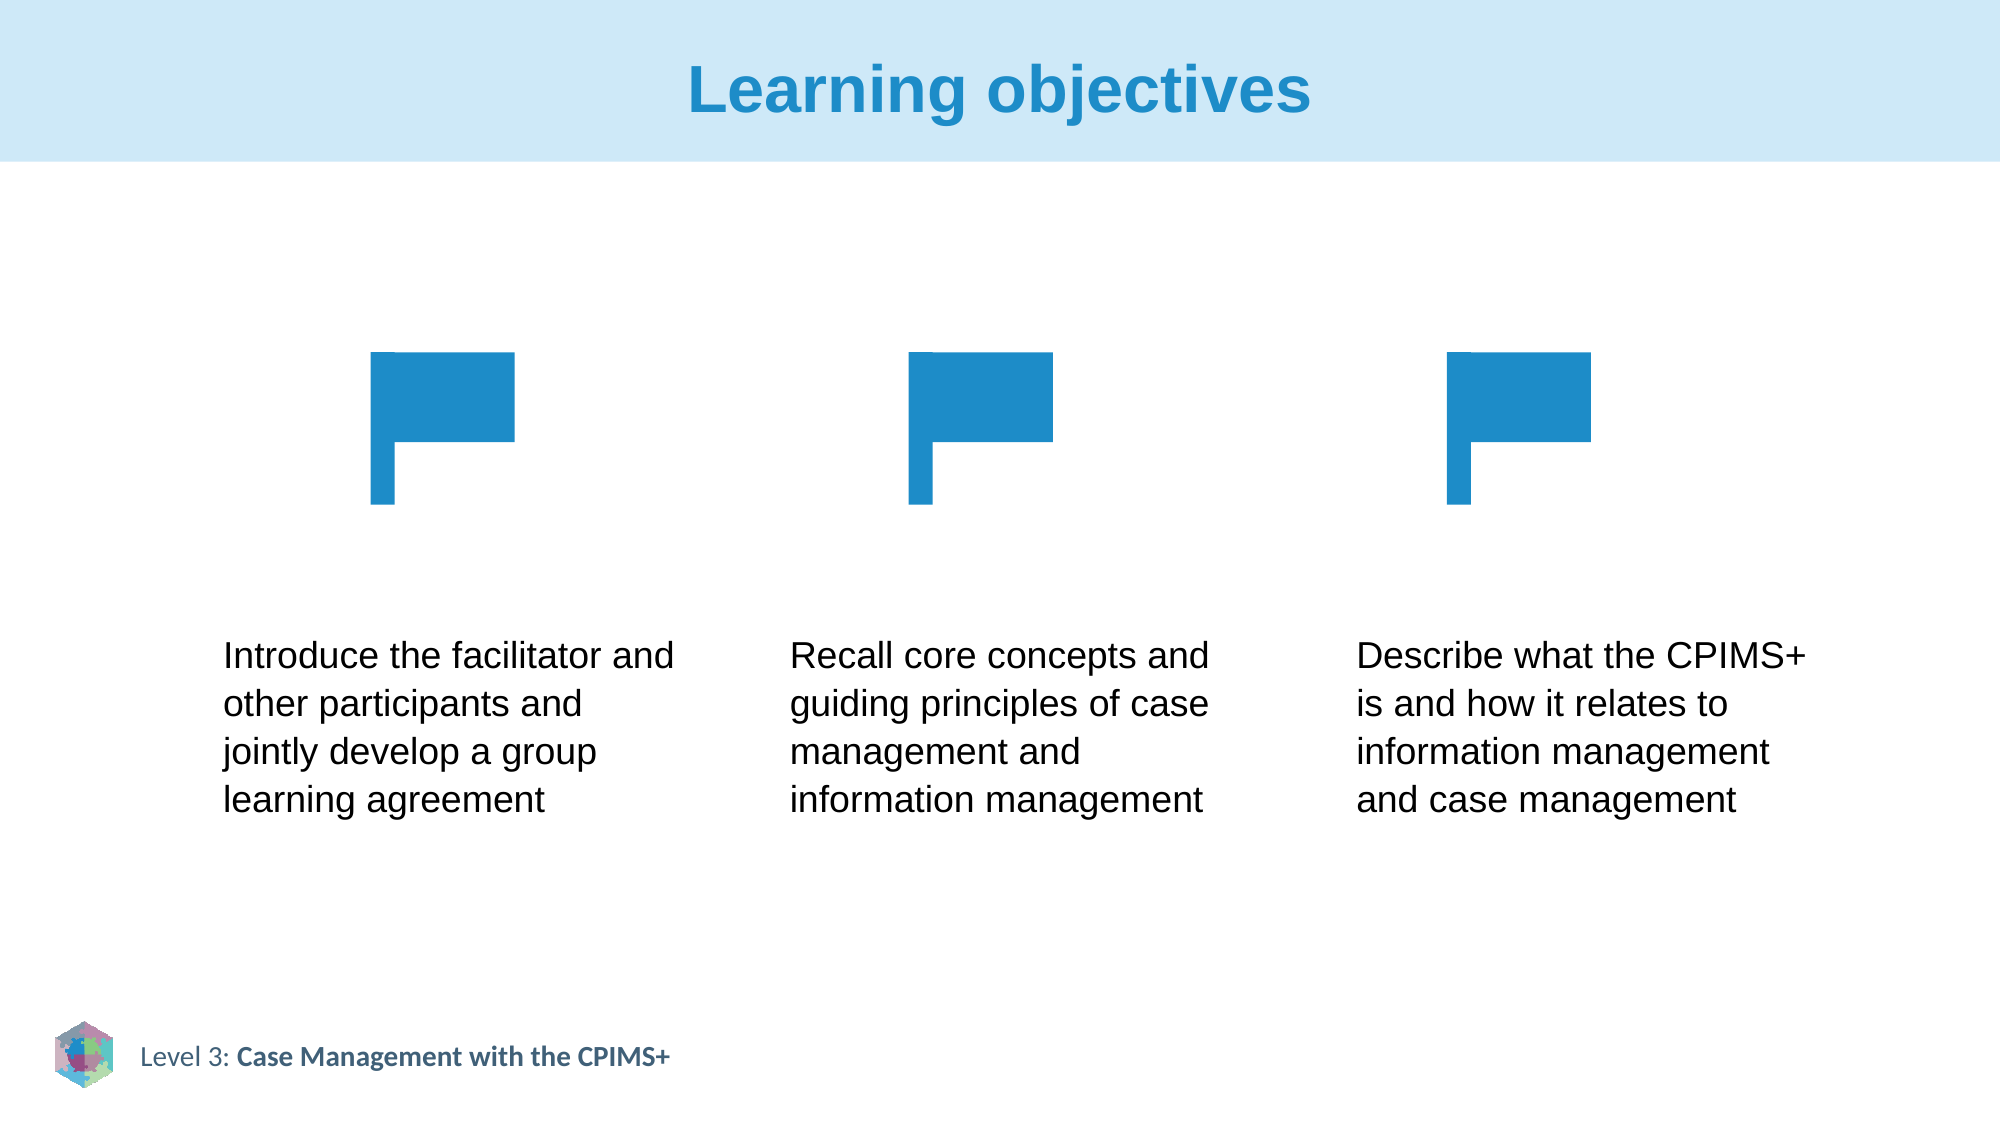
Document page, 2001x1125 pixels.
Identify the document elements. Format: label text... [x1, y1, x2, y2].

title Learning objectives [137, 19, 1863, 163]
picture [55, 1021, 113, 1088]
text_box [1446, 352, 1591, 505]
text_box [908, 352, 1053, 505]
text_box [370, 352, 515, 505]
text_box Recall core concepts and guiding principles of case management and information management [774, 620, 1258, 828]
text_box Describe what the CPIMS+ is and how it relates to information management and case management [1341, 620, 1825, 828]
text_box Introduce the facilitator and other participants and jointly develop a group learning agreement [208, 620, 692, 828]
